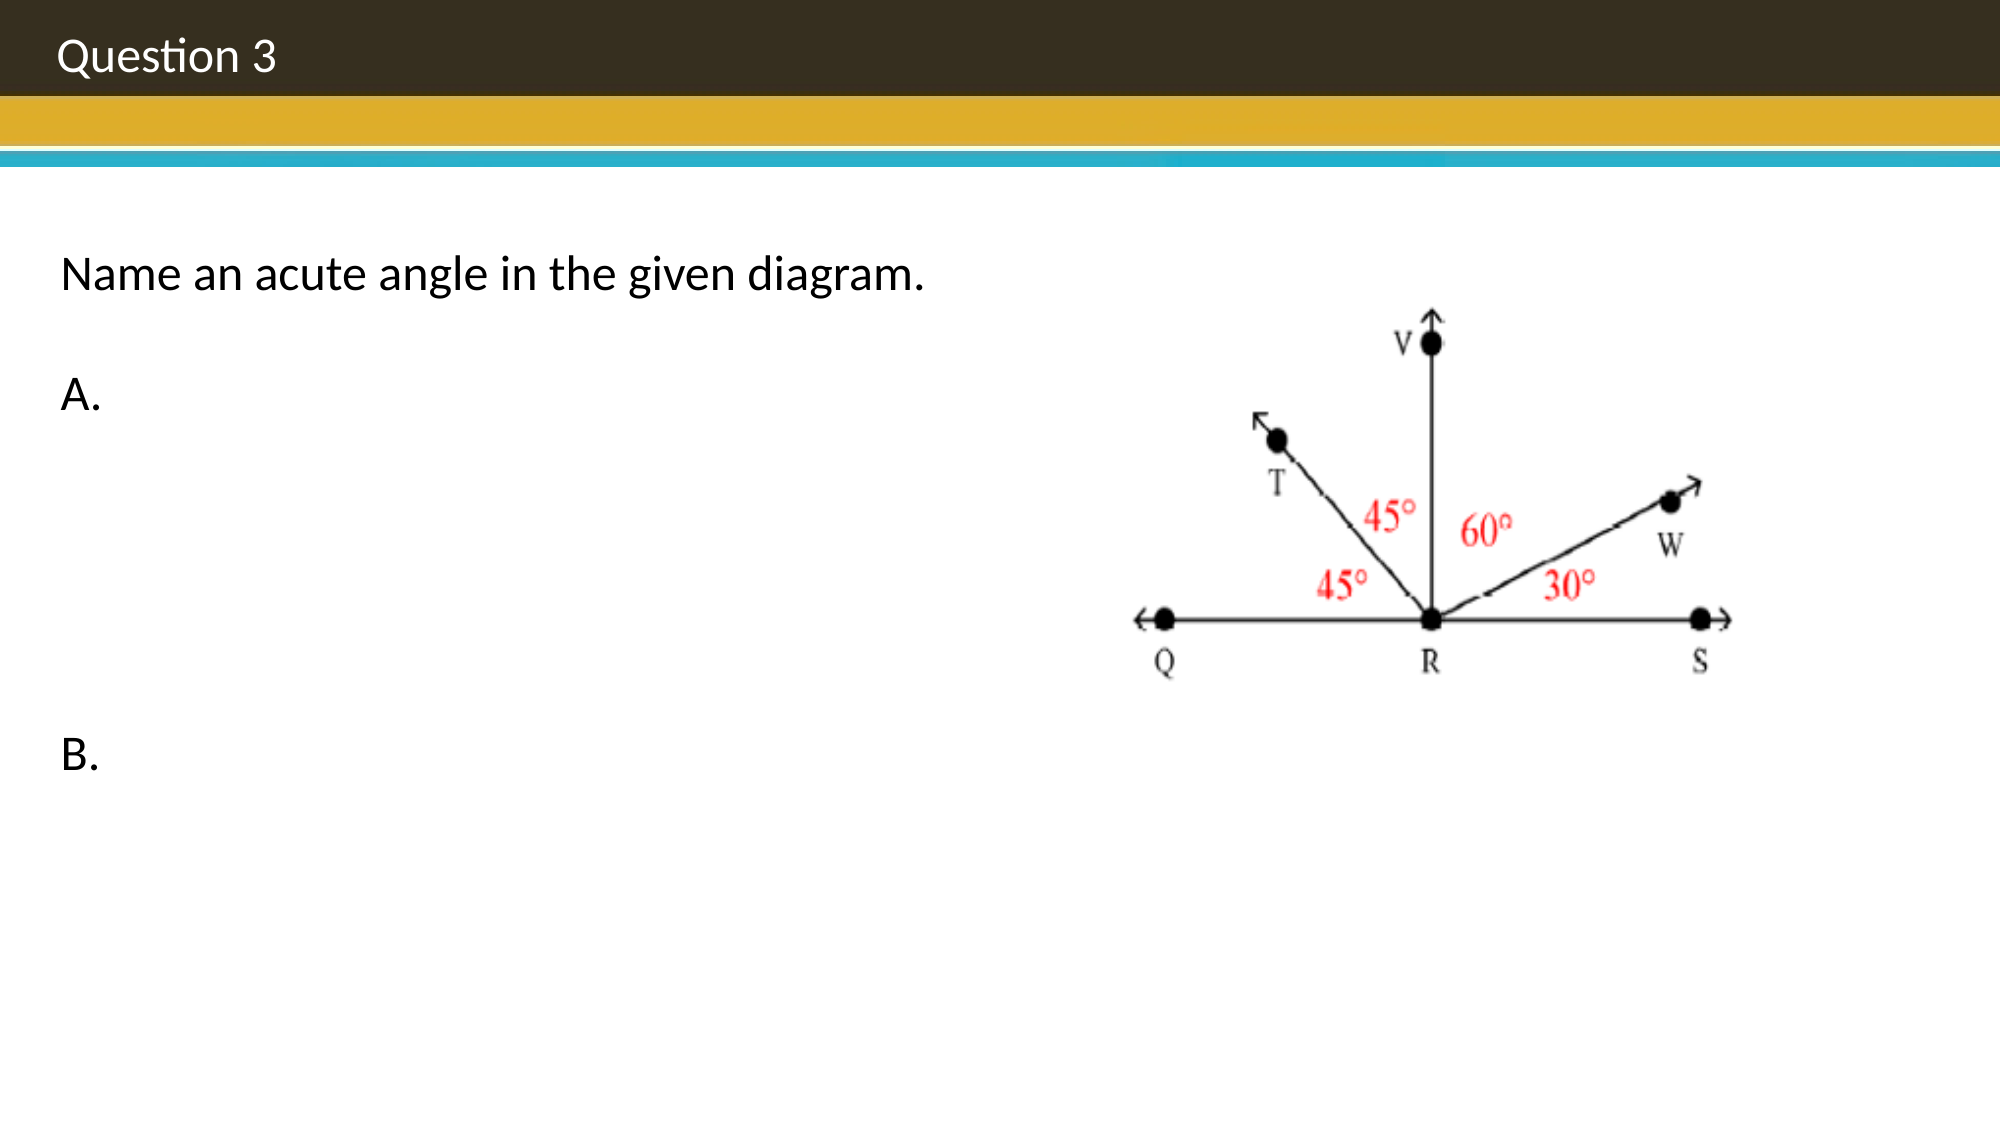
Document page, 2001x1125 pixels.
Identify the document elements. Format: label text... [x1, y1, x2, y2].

picture [1108, 269, 1758, 693]
text_box Question 3 [41, 14, 293, 90]
picture [0, 0, 2000, 167]
